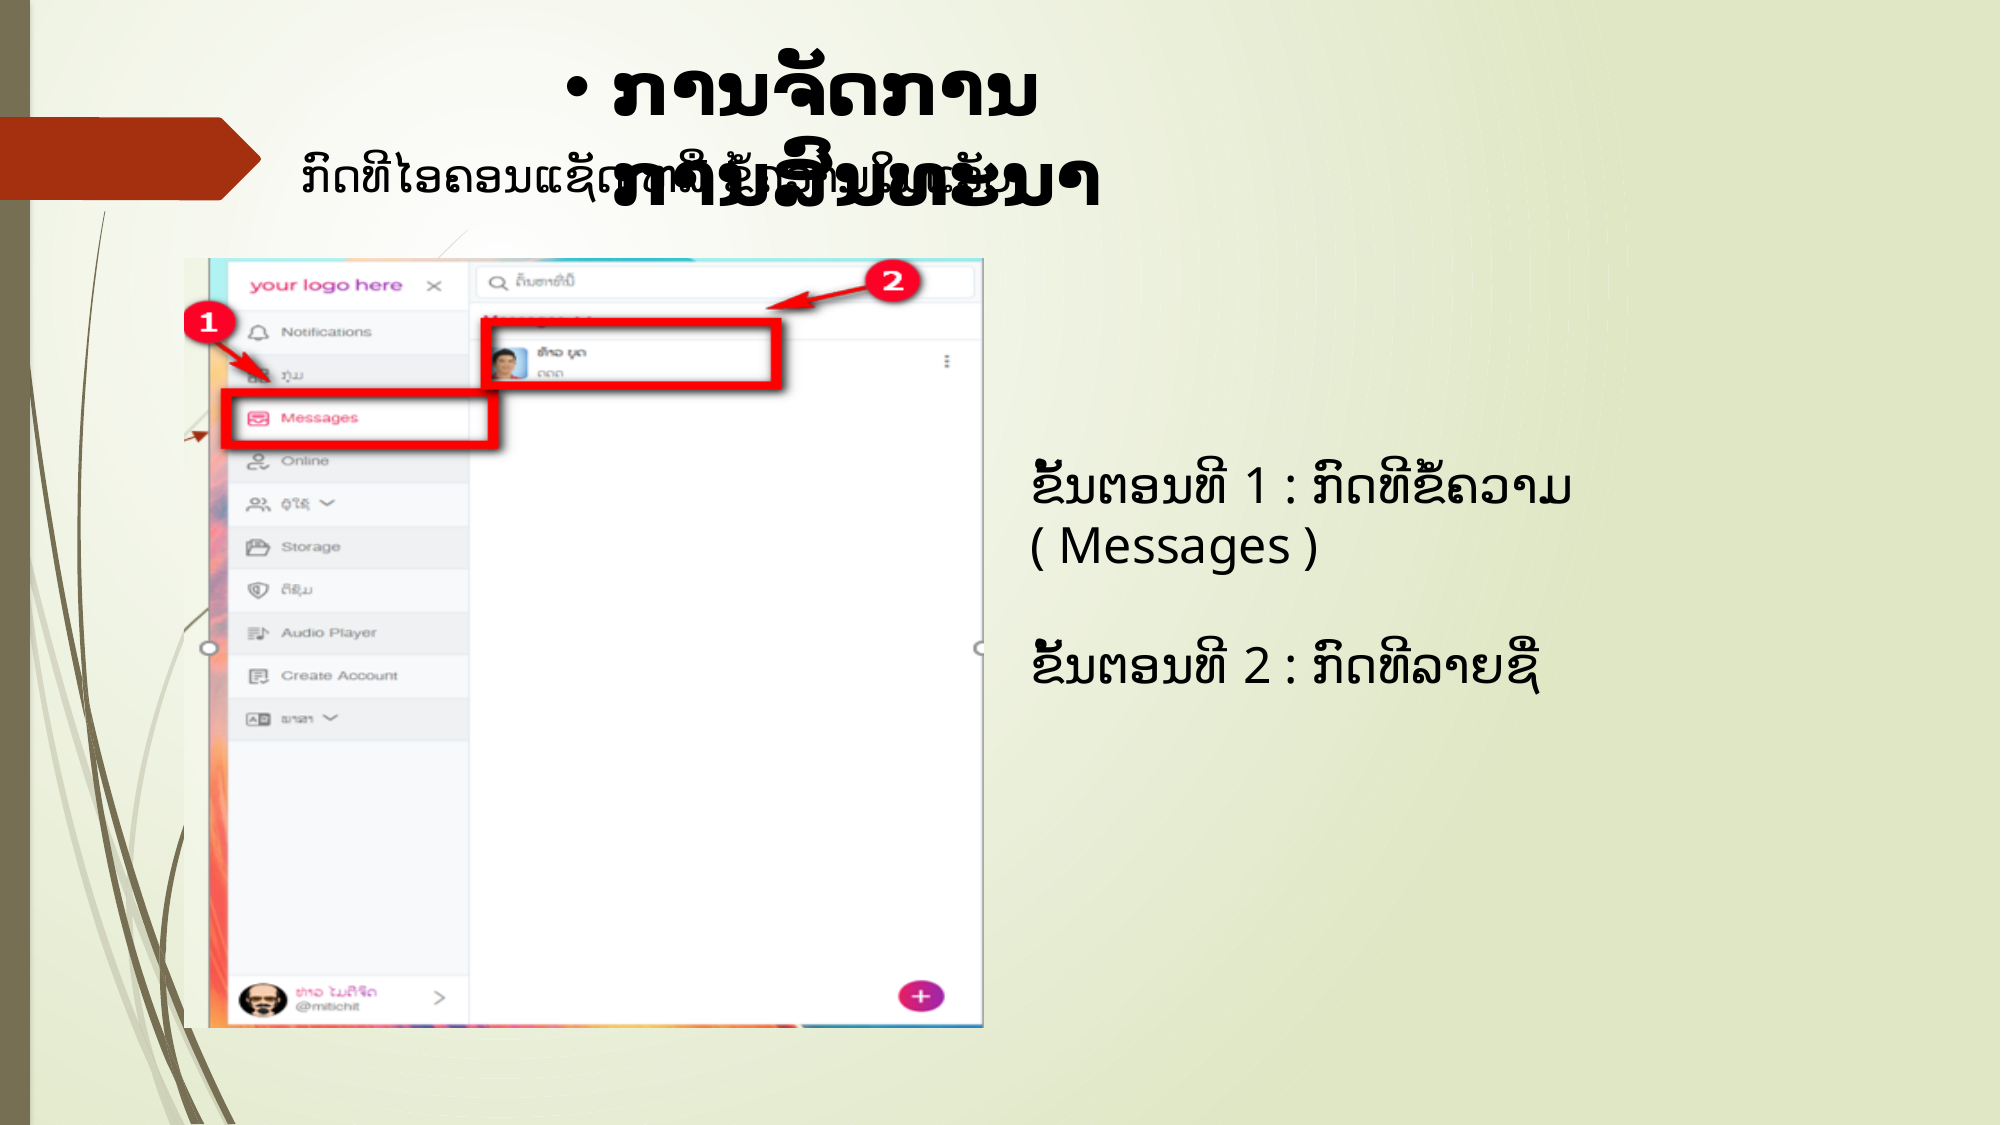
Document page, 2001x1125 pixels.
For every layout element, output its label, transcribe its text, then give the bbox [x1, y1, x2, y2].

text_box ຂັ້ນຕອນທີ 1 : ກົດທີຂໍ້ຄວາມ ( Messages ) ຂັ້ນຕອນທີ 2 : ກົດທີລາຍຊື່ [1015, 445, 1884, 701]
picture [183, 258, 985, 1028]
text_box ການຈັດການ ການສົນທະນາ [550, 33, 1450, 228]
text_box ກົດທີໄອຄອນແຊັດ ຫລື ຂໍ້ຄວາມໃນແອັບ [285, 139, 1097, 209]
